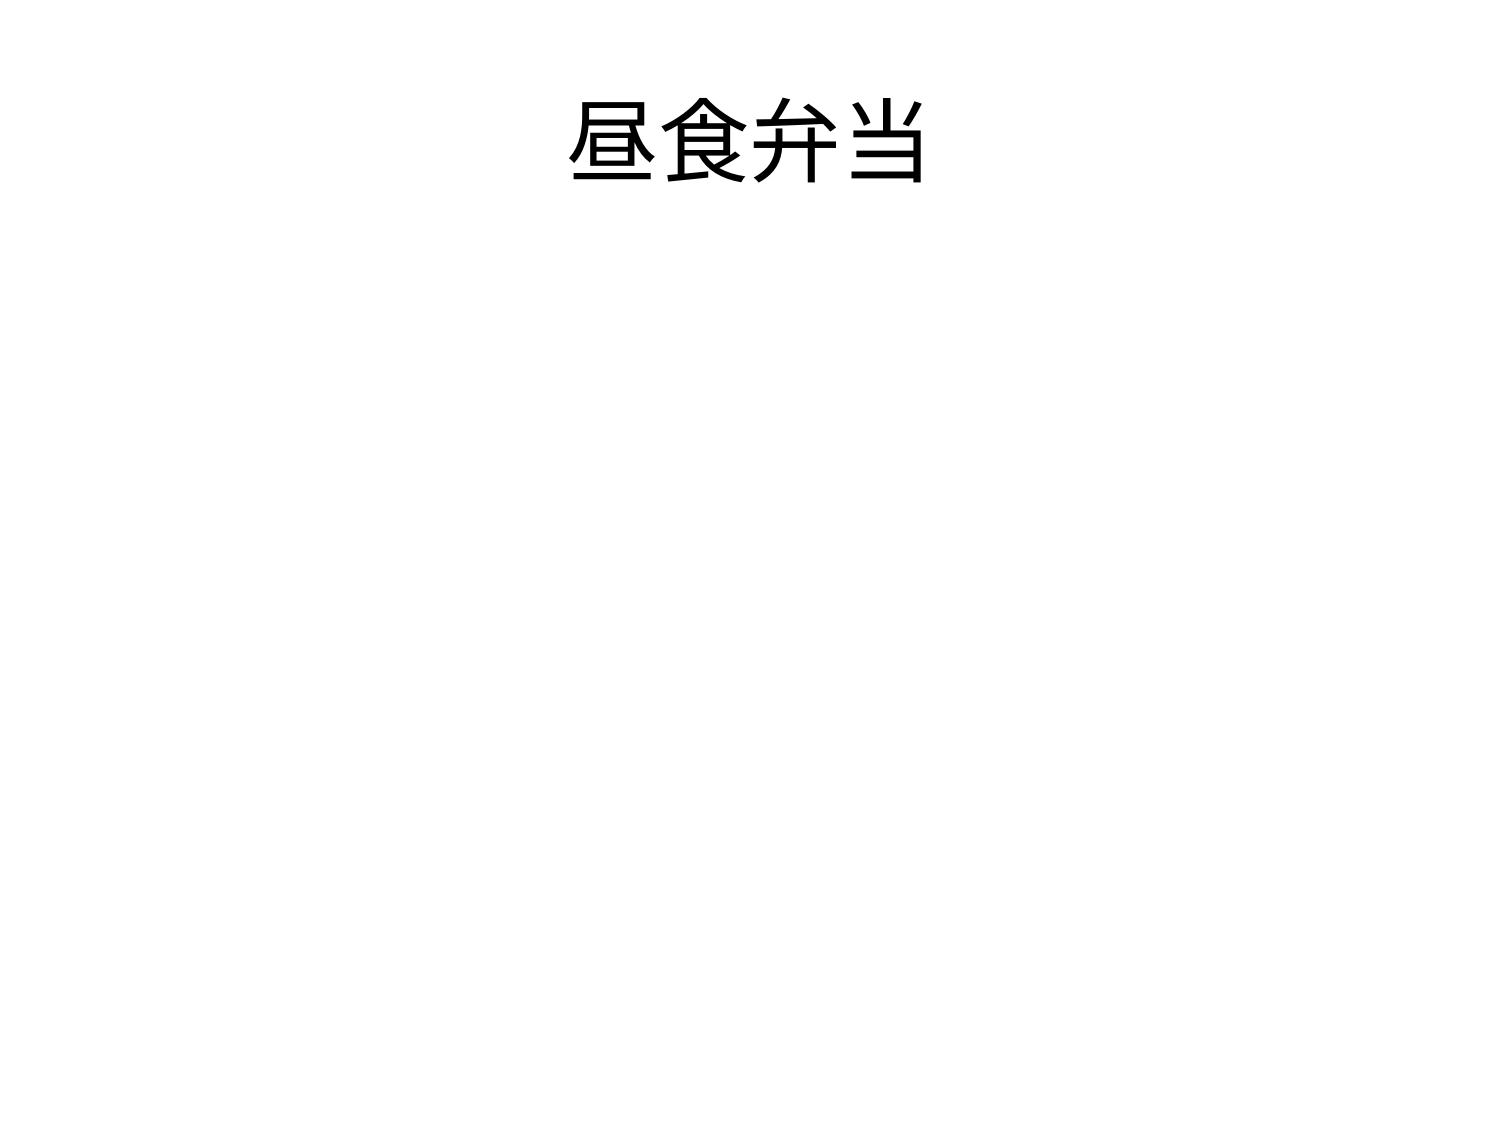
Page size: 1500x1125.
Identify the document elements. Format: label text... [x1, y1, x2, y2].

title 昼食弁当 [75, 45, 1425, 233]
